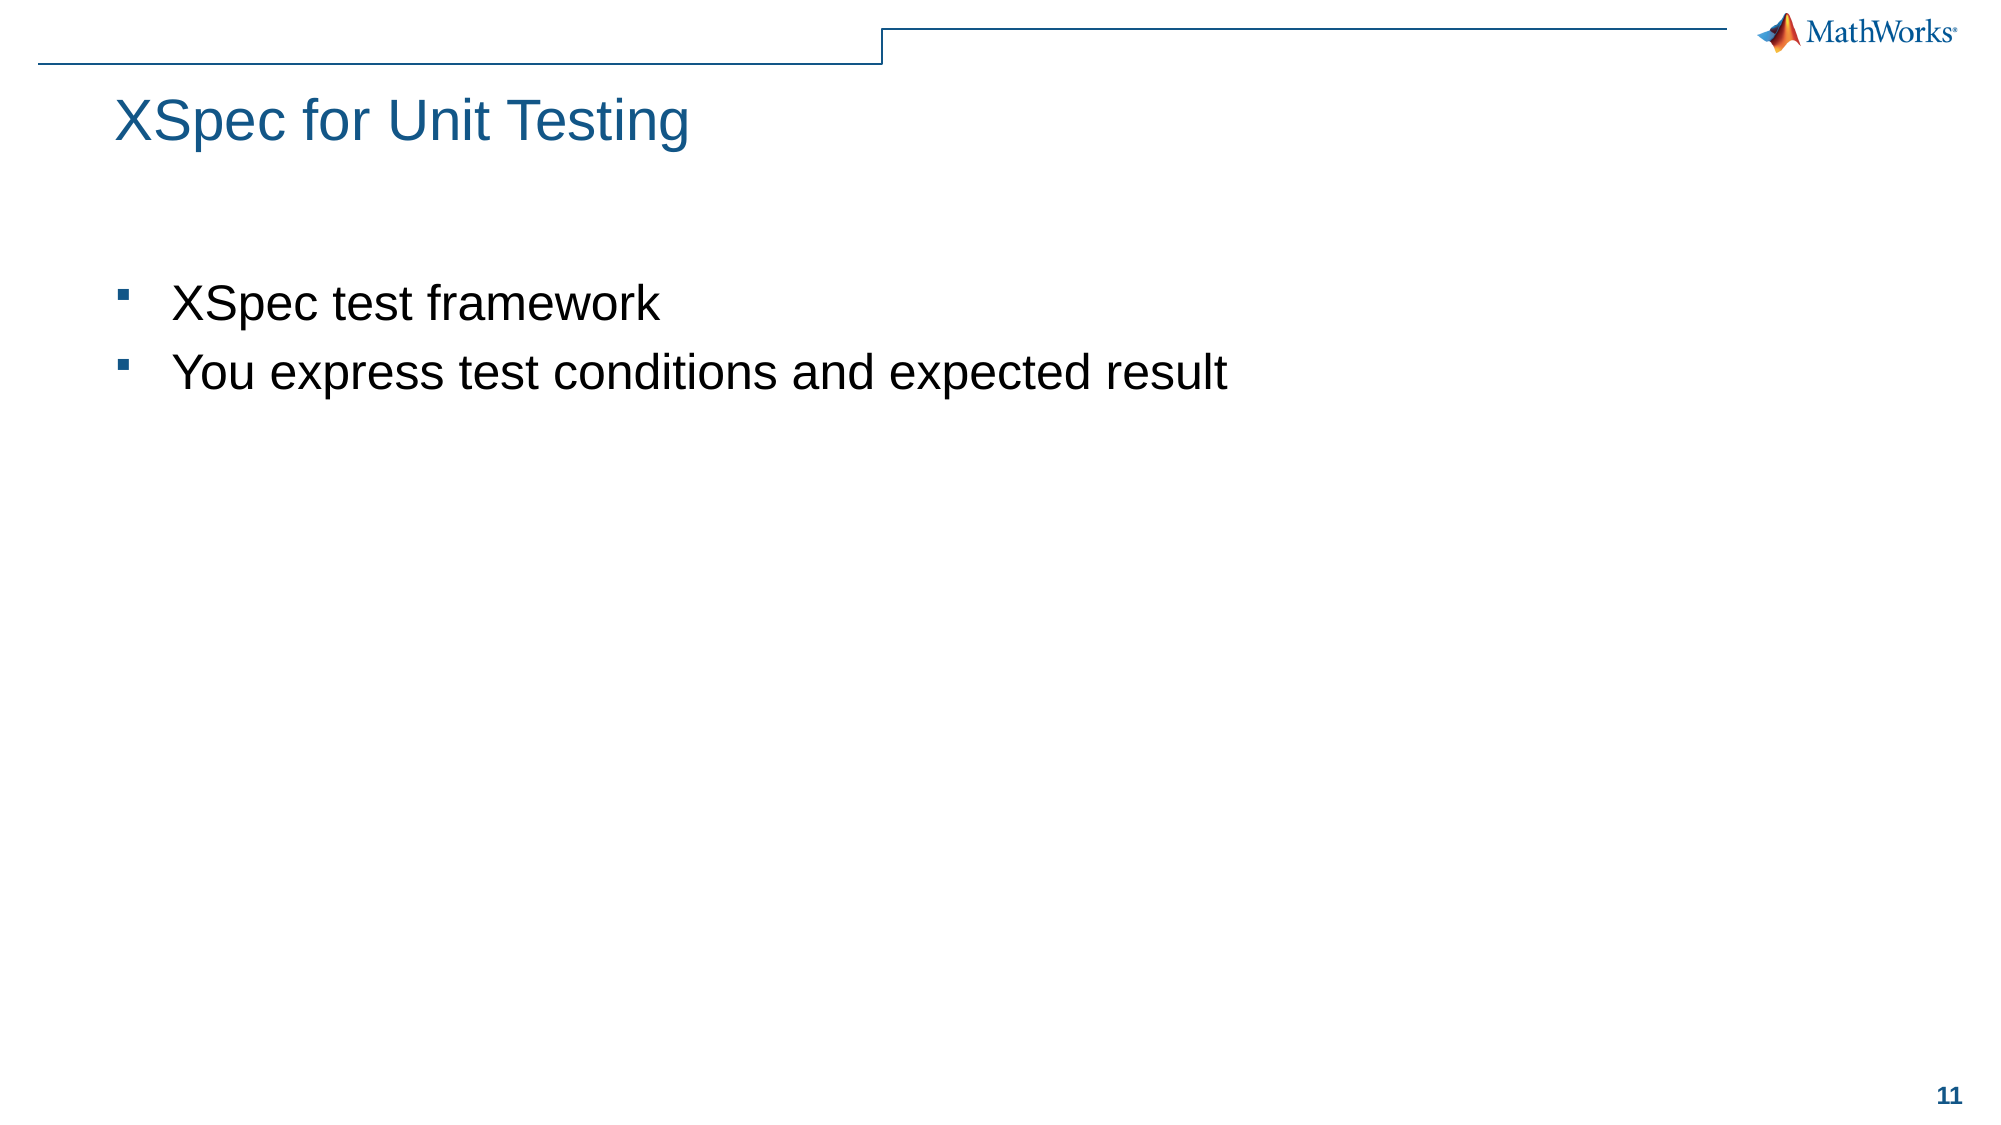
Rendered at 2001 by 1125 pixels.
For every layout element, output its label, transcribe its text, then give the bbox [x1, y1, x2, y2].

title XSpec for Unit Testing [99, 75, 1867, 238]
list XSpec test framework You express test conditions and expected result [99, 262, 1867, 1025]
picture [1751, 3, 1970, 63]
